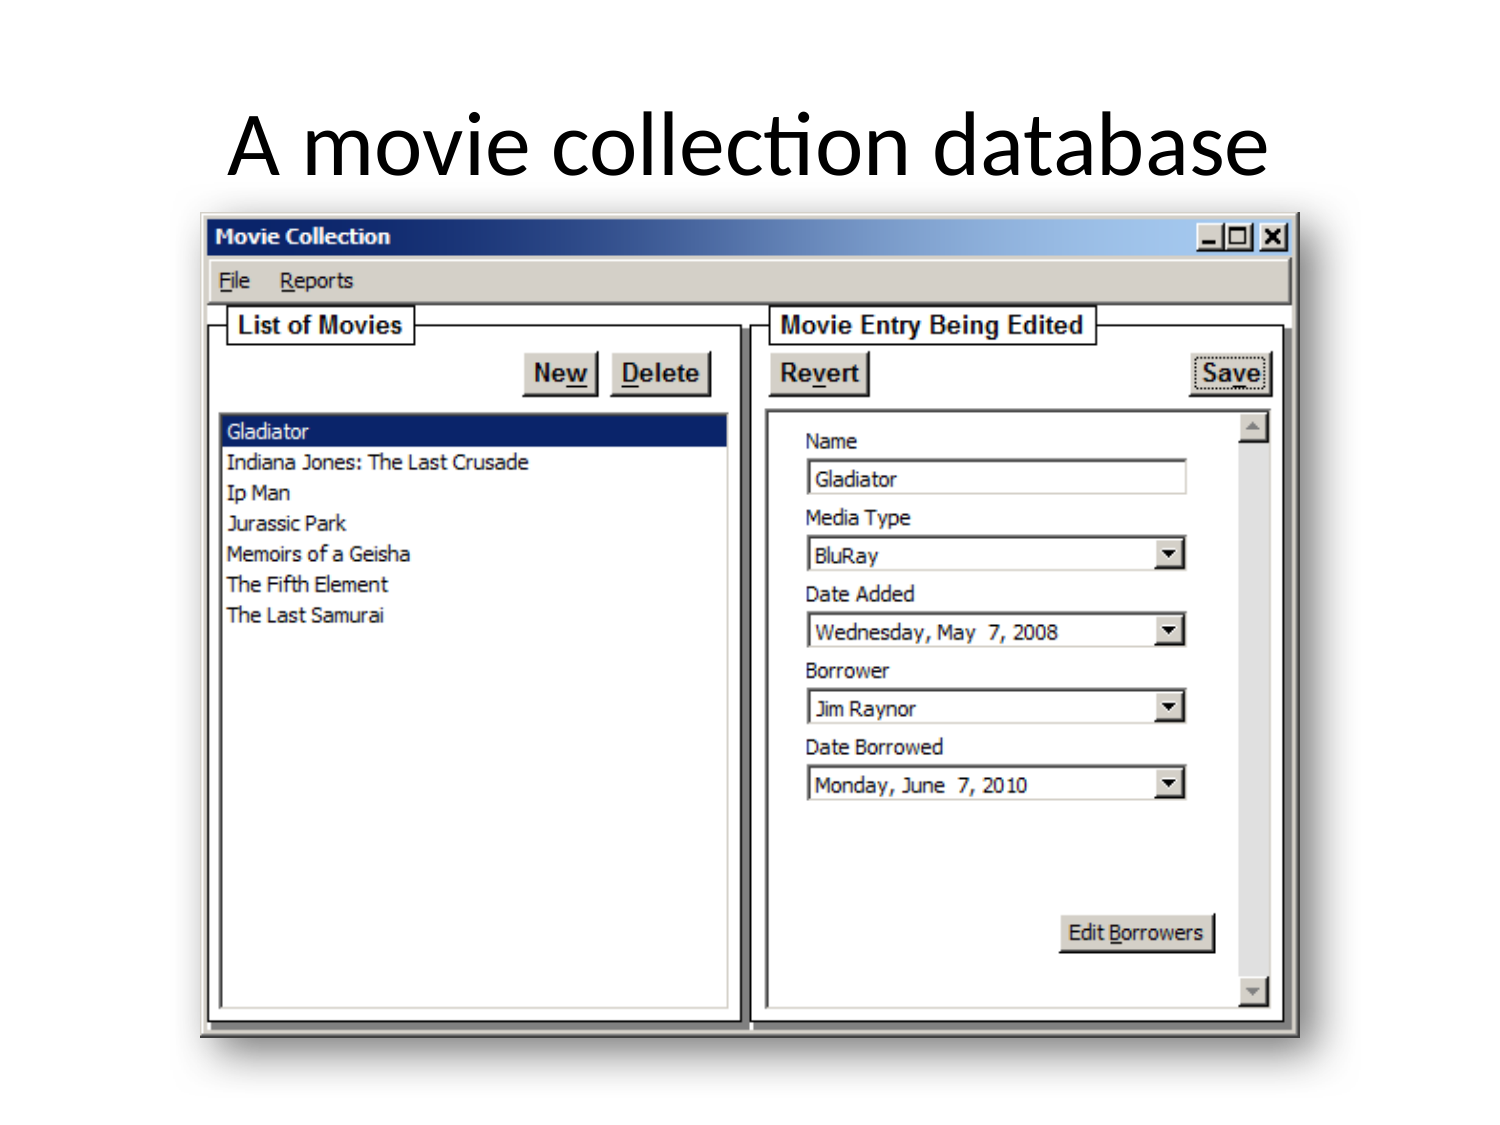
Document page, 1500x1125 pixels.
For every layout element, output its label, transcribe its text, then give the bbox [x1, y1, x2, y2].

title A movie collection database [75, 45, 1425, 233]
picture [199, 212, 1301, 1038]
